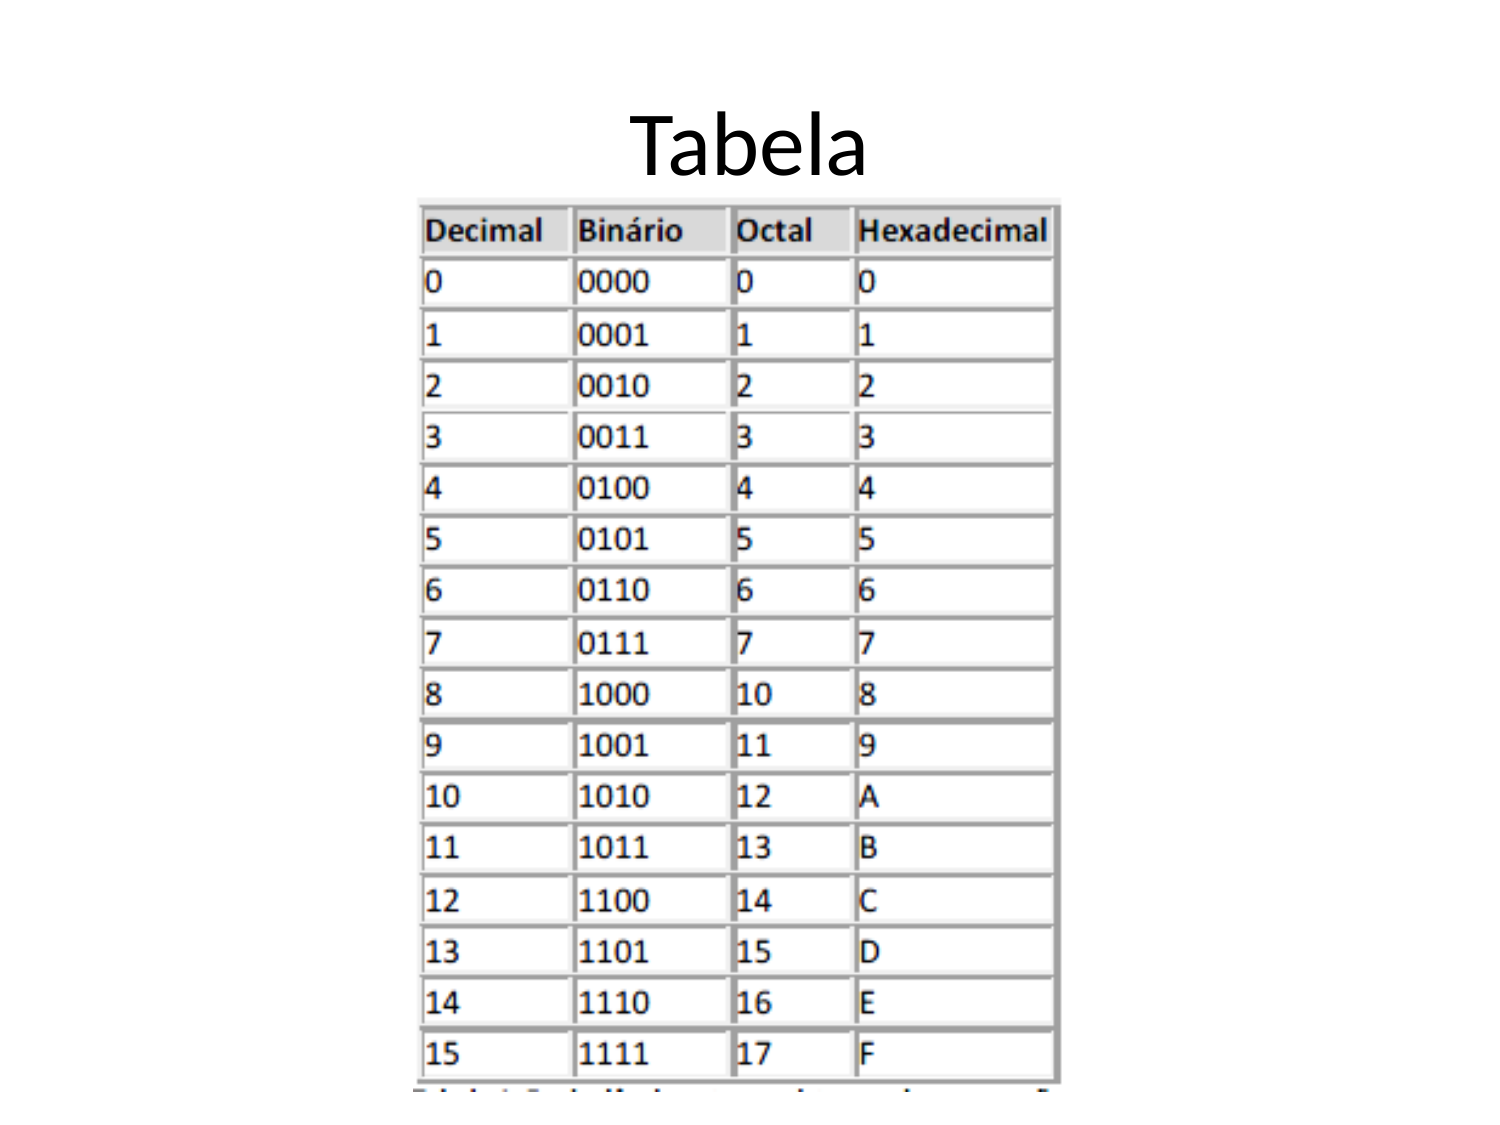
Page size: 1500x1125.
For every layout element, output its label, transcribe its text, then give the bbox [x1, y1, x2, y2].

picture [413, 195, 1070, 1092]
title Tabela [75, 45, 1425, 233]
